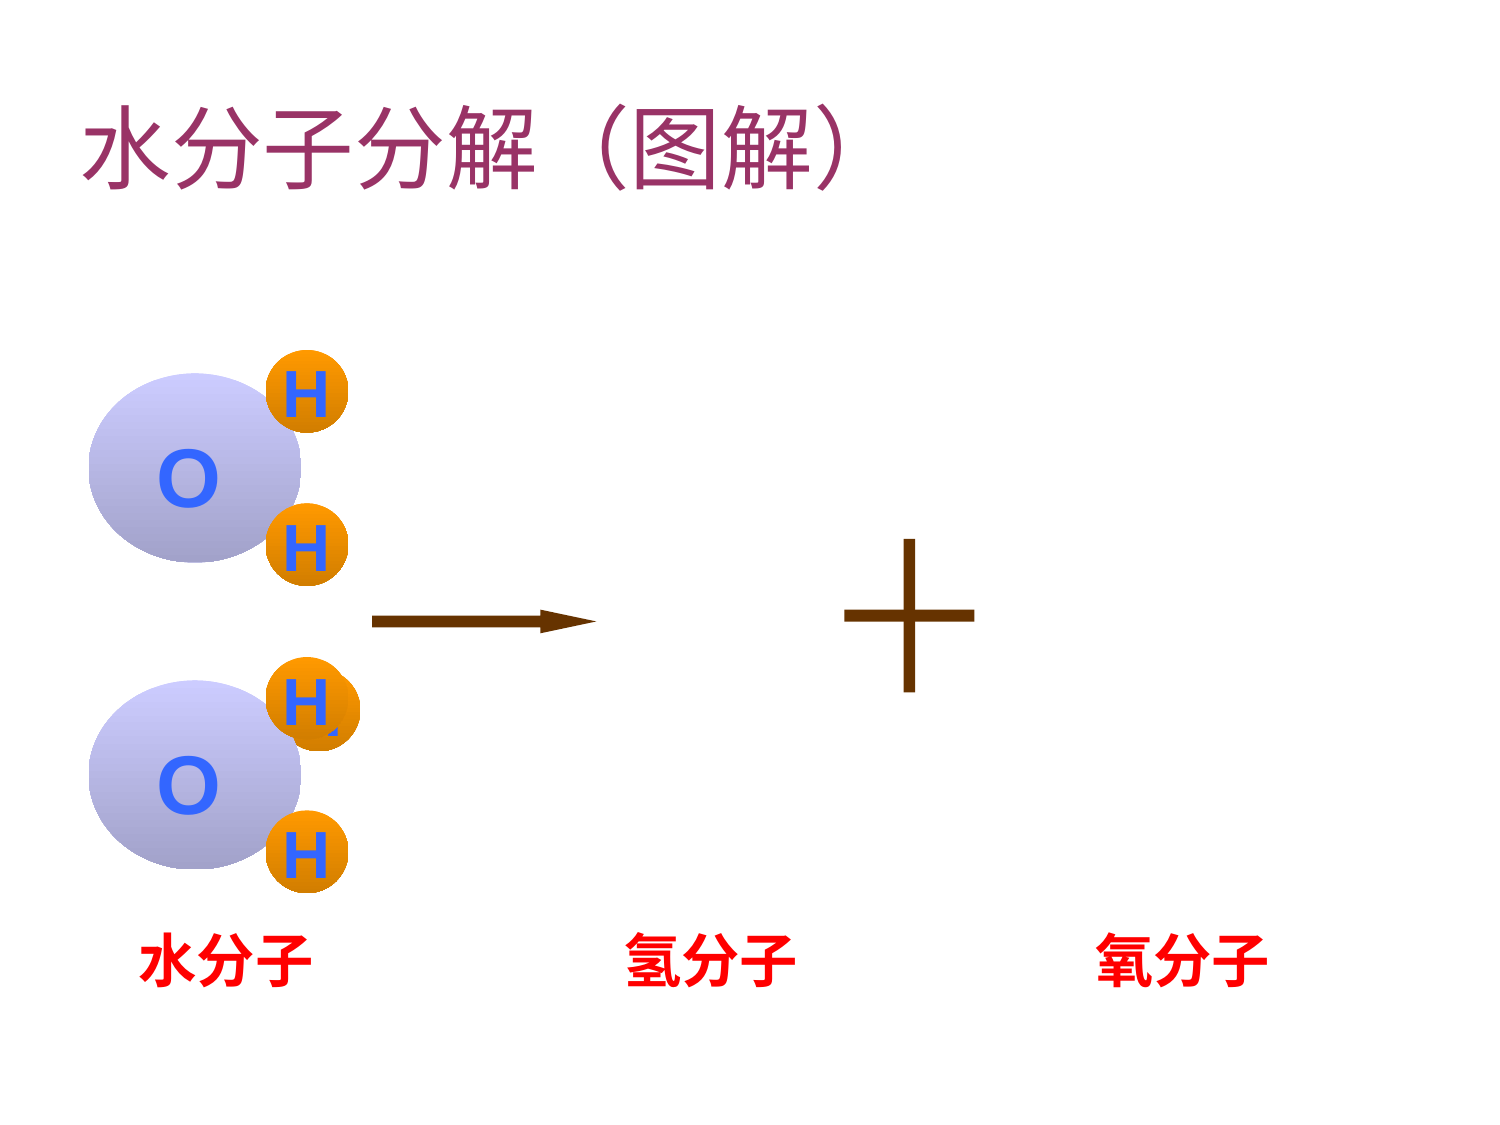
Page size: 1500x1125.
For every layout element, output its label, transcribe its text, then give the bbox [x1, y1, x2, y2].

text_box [844, 538, 975, 693]
text_box 氧分子 [1080, 916, 1329, 1002]
text_box [372, 609, 597, 634]
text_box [88, 349, 349, 894]
text_box 水分子分解（图解） [64, 83, 1199, 208]
text_box H [353, 686, 361, 734]
text_box 水分子 [123, 916, 337, 1002]
text_box 氢分子 [608, 916, 869, 1002]
